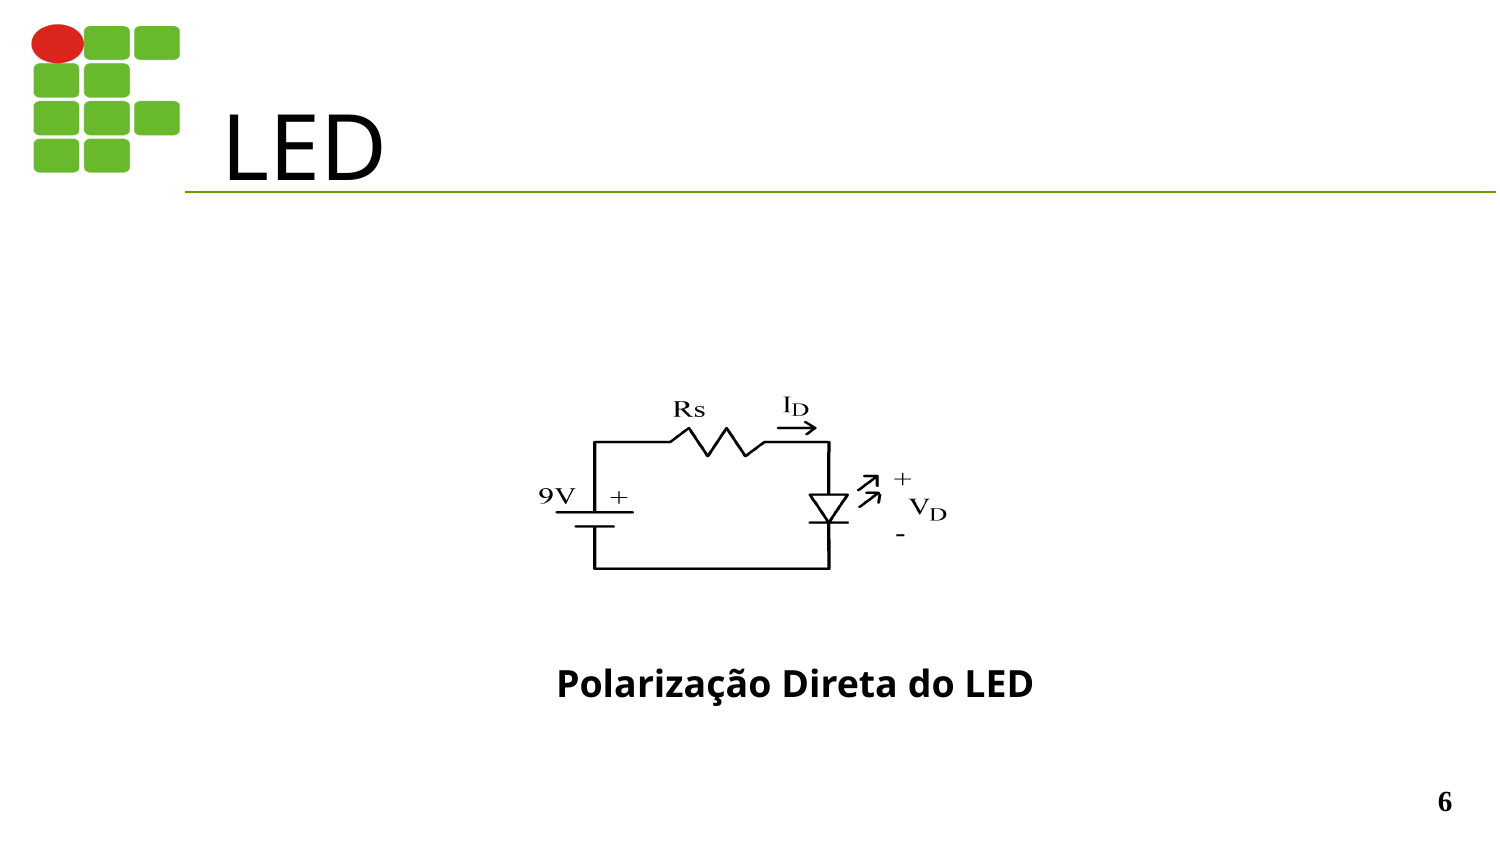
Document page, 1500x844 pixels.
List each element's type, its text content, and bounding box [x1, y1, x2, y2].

picture [29, 23, 182, 174]
picture [538, 390, 962, 572]
title LED [206, 26, 1468, 207]
text_box ‹#› [1155, 774, 1468, 825]
list Polarização Direta do LED [46, 248, 1469, 774]
